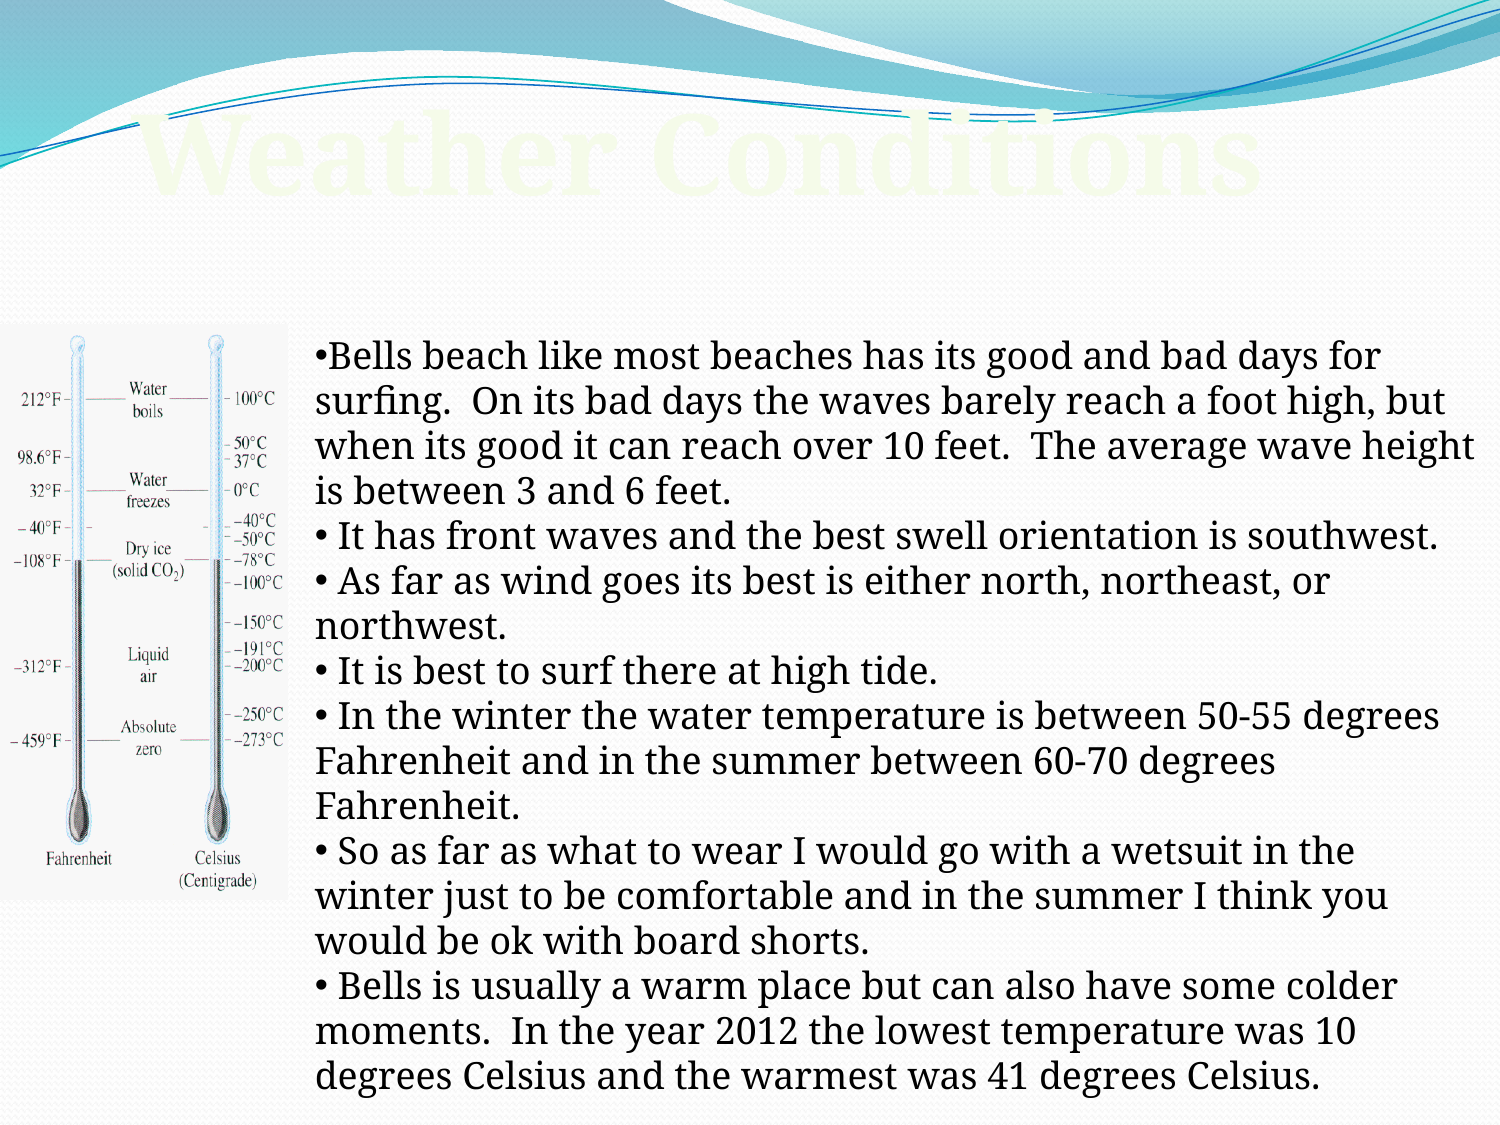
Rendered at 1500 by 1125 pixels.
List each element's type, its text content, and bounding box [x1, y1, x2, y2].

text_box Weather Conditions [116, 74, 1280, 225]
text_box Bells beach like most beaches has its good and bad days for surfing. On its bad days the waves barely reach a foot high, but when its good it can reach over 10 feet. The average wave height is between 3 and 6 feet. It has front waves and the best swell orientation is southwest. As far as wind goes its best is either north, northeast, or northwest. It is best to surf there at high tide. In the winter the water temperature is between 50-55 degrees Fahrenheit and in the summer between 60-70 degrees Fahrenheit. So as far as what to wear I would go with a wetsuit in the winter just to be comfortable and in the summer I think you would be ok with board shorts. Bells is usually a warm place but can also have some colder moments. In the year 2012 the lowest temperature was 10 degrees Celsius and the warmest was 41 degrees Celsius. [299, 324, 1500, 1125]
picture [0, 324, 288, 901]
